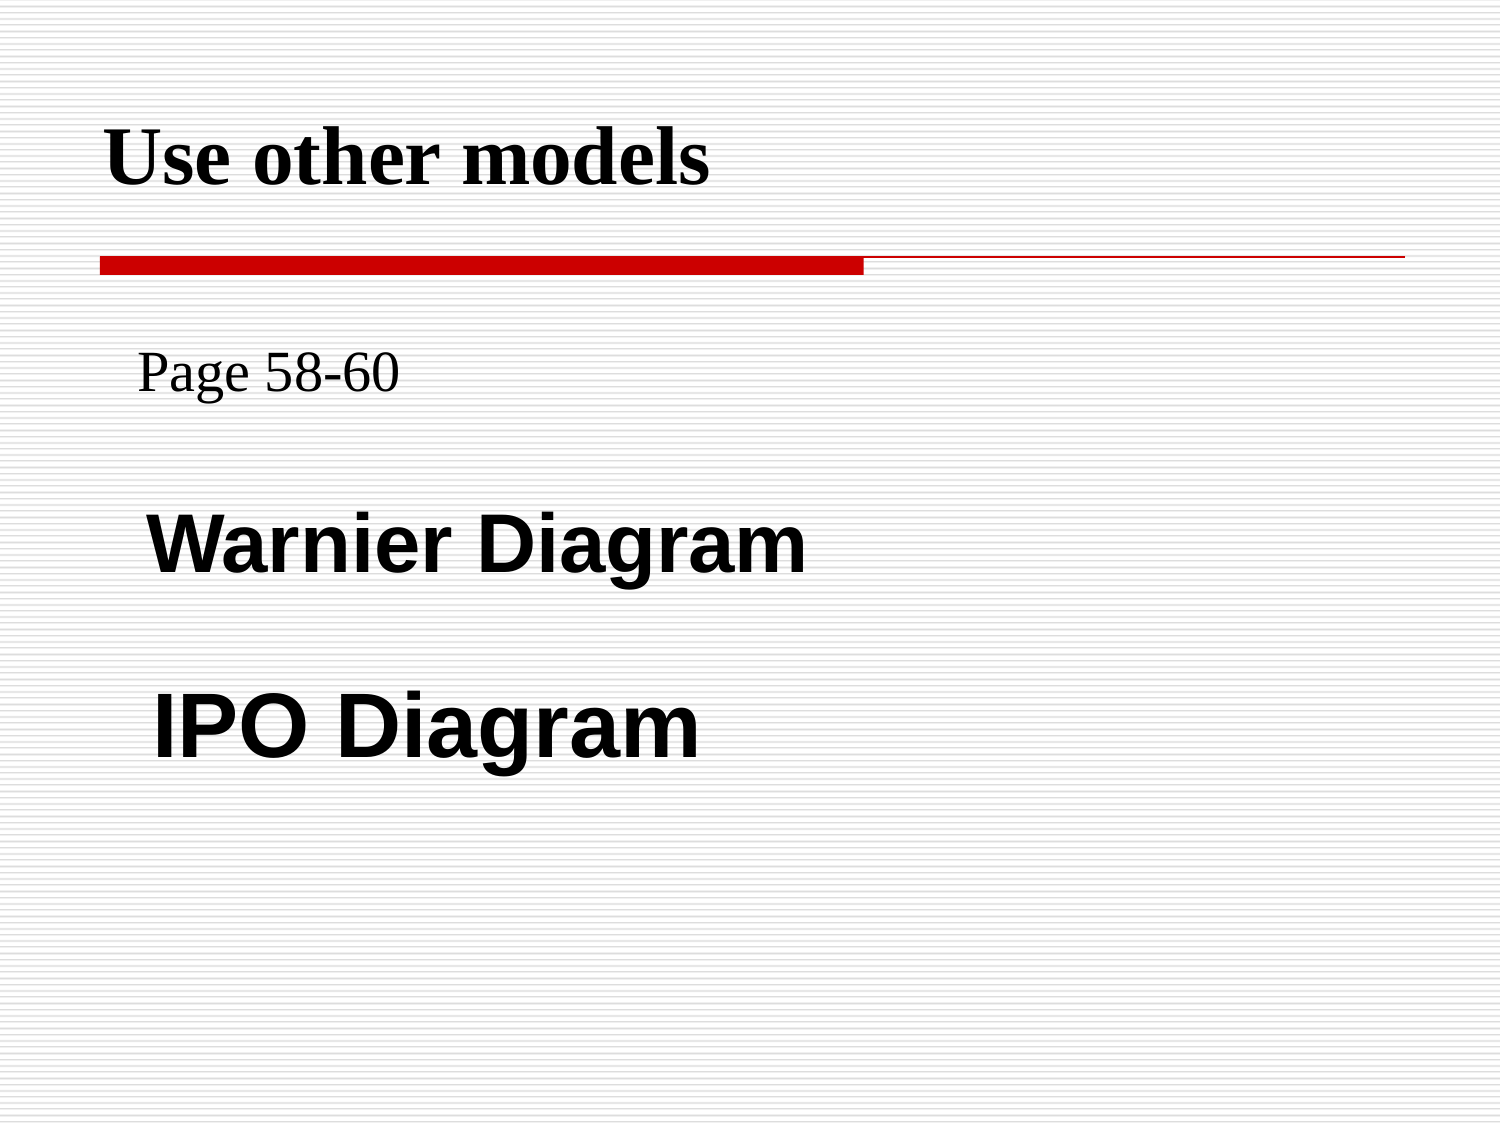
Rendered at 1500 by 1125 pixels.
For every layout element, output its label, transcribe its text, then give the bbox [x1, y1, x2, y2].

text_box IPO Diagram [152, 665, 703, 776]
text_box Page 58-60 [137, 333, 402, 404]
picture [0, 0, 1500, 1125]
text_box Warnier Diagram [146, 489, 810, 590]
title Use other models [85, 45, 1500, 210]
